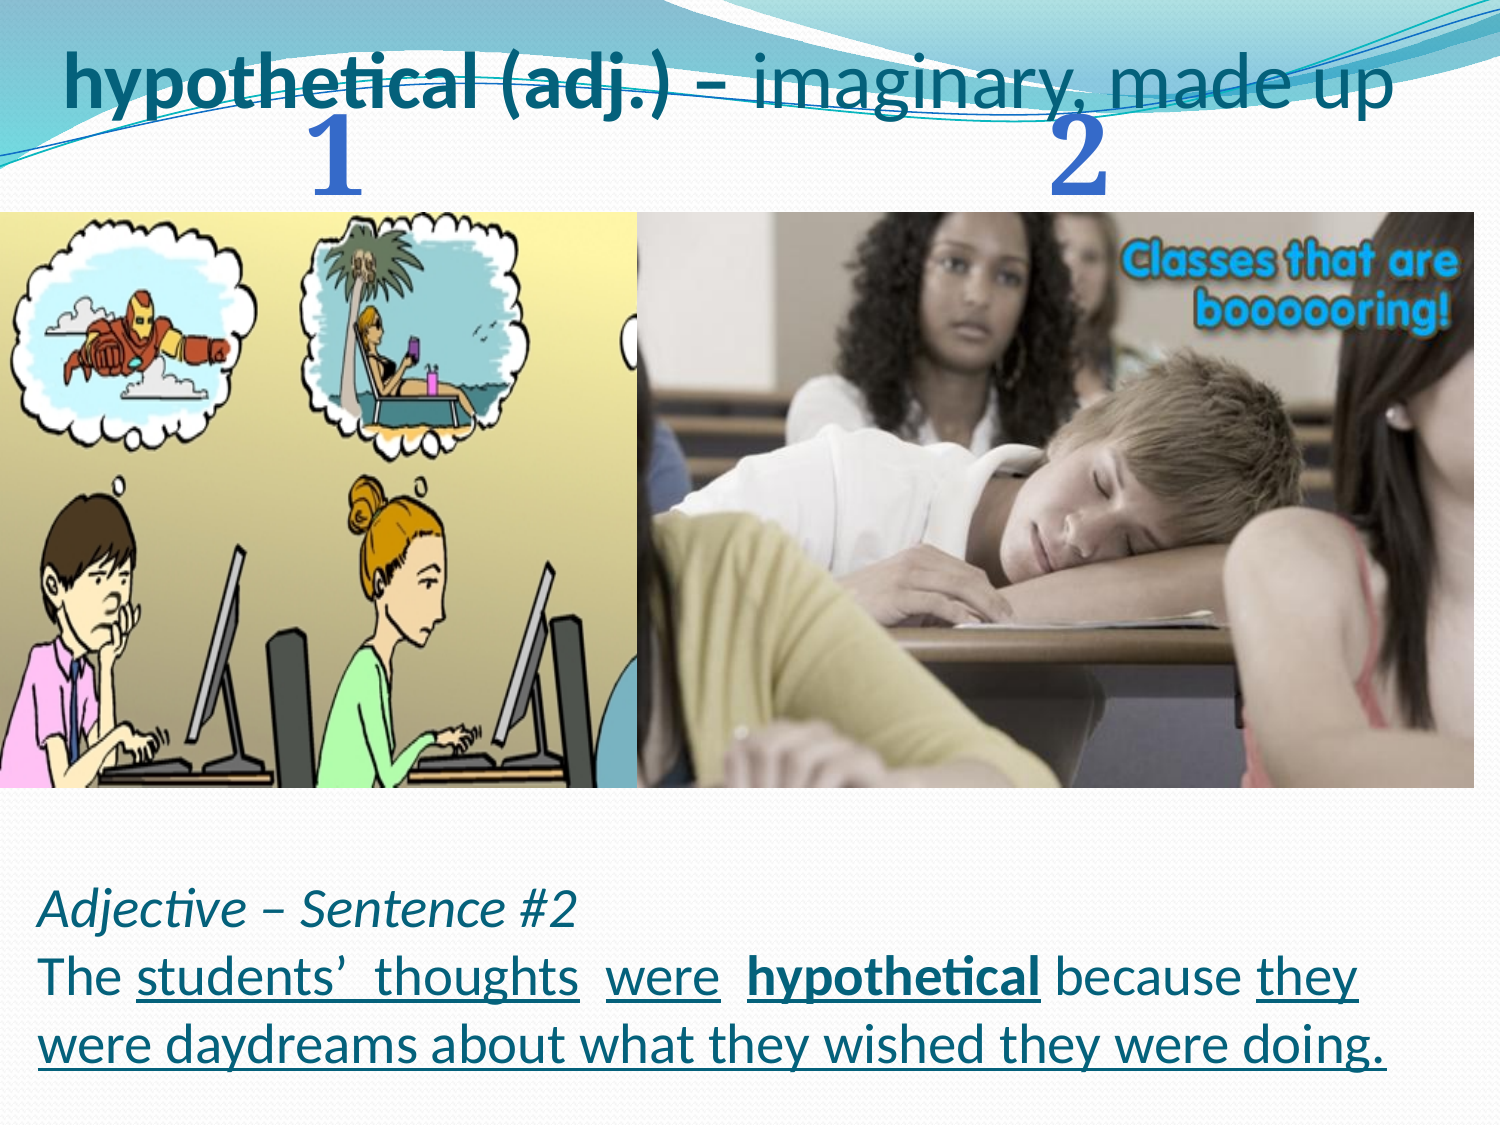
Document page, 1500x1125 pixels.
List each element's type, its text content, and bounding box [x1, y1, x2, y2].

text_box Adjective – Sentence #2 The students’ thoughts were hypothetical because they were daydreams about what they wished they were doing. [37, 800, 1388, 1075]
title hypothetical (adj.) – imaginary, made up [62, 0, 1463, 125]
picture [0, 212, 1474, 788]
text_box 1 [289, 74, 383, 211]
text_box 2 [1033, 74, 1127, 211]
